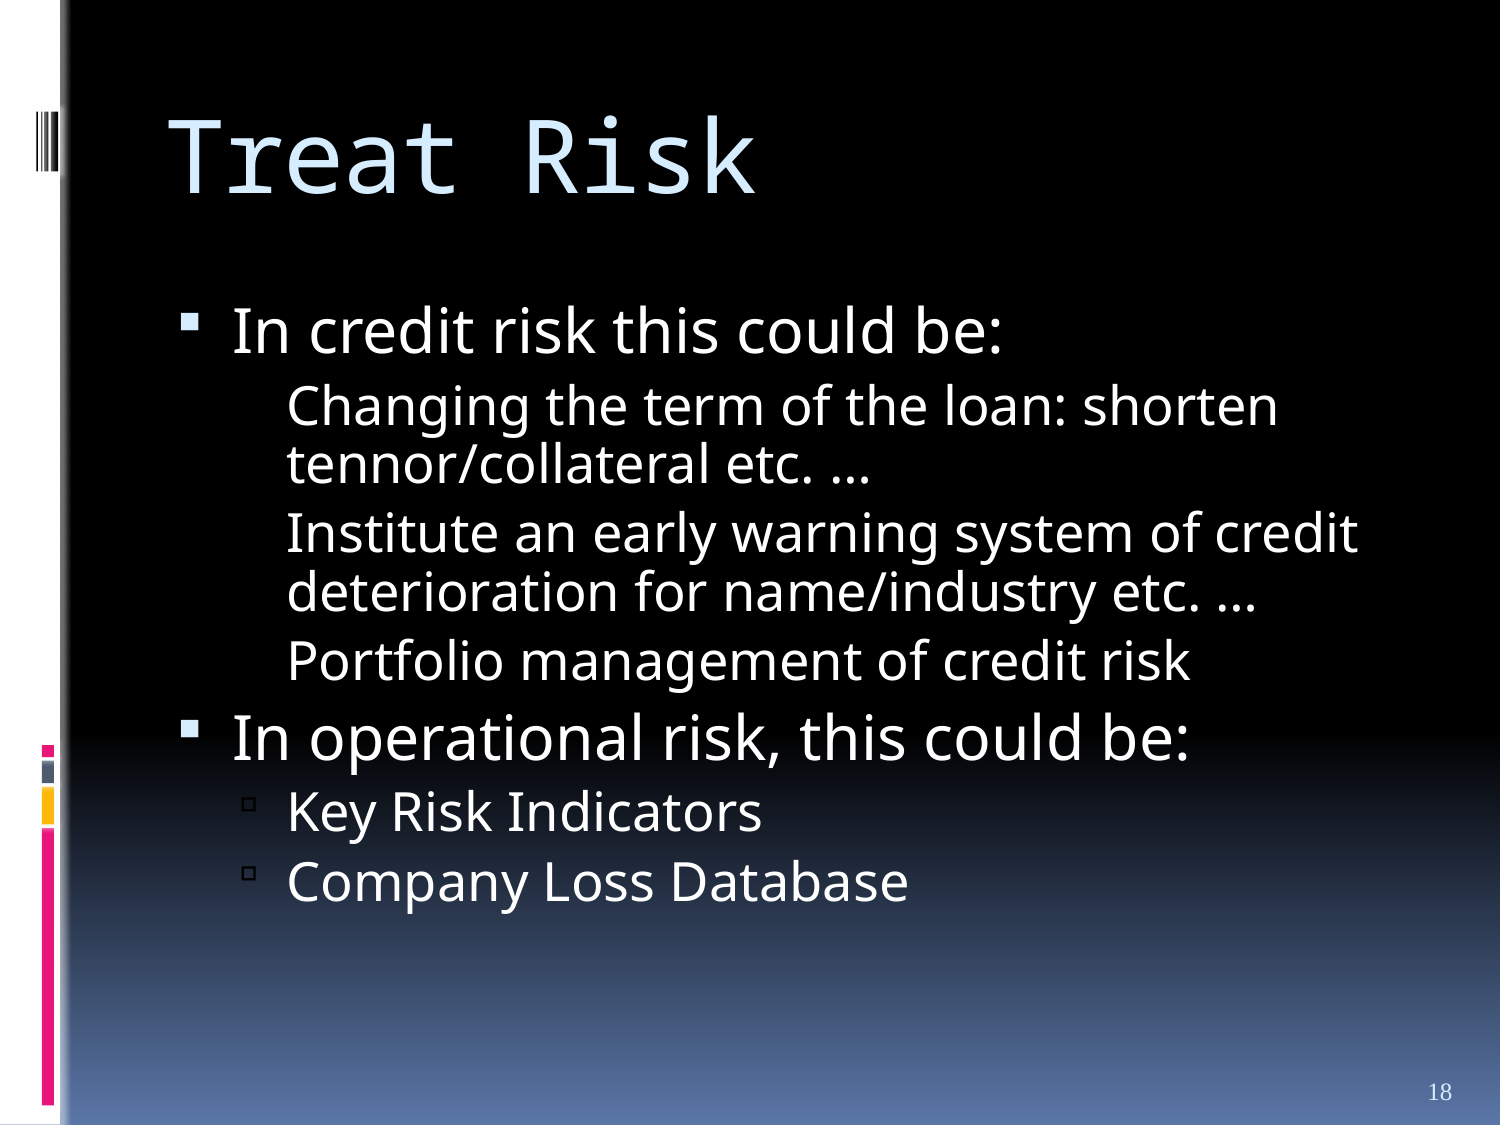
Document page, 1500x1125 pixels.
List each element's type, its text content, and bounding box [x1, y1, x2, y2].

slide_number 18 [1412, 1052, 1488, 1113]
list In credit risk this could be: Changing the term of the loan: shorten tennor/collateral etc. … Institute an early warning system of credit deterioration for name/industry etc. … Portfolio management of credit risk In operational risk, this could be: Key Risk Indicators Company Loss Database [150, 292, 1425, 1043]
title Treat Risk [150, 83, 1425, 234]
